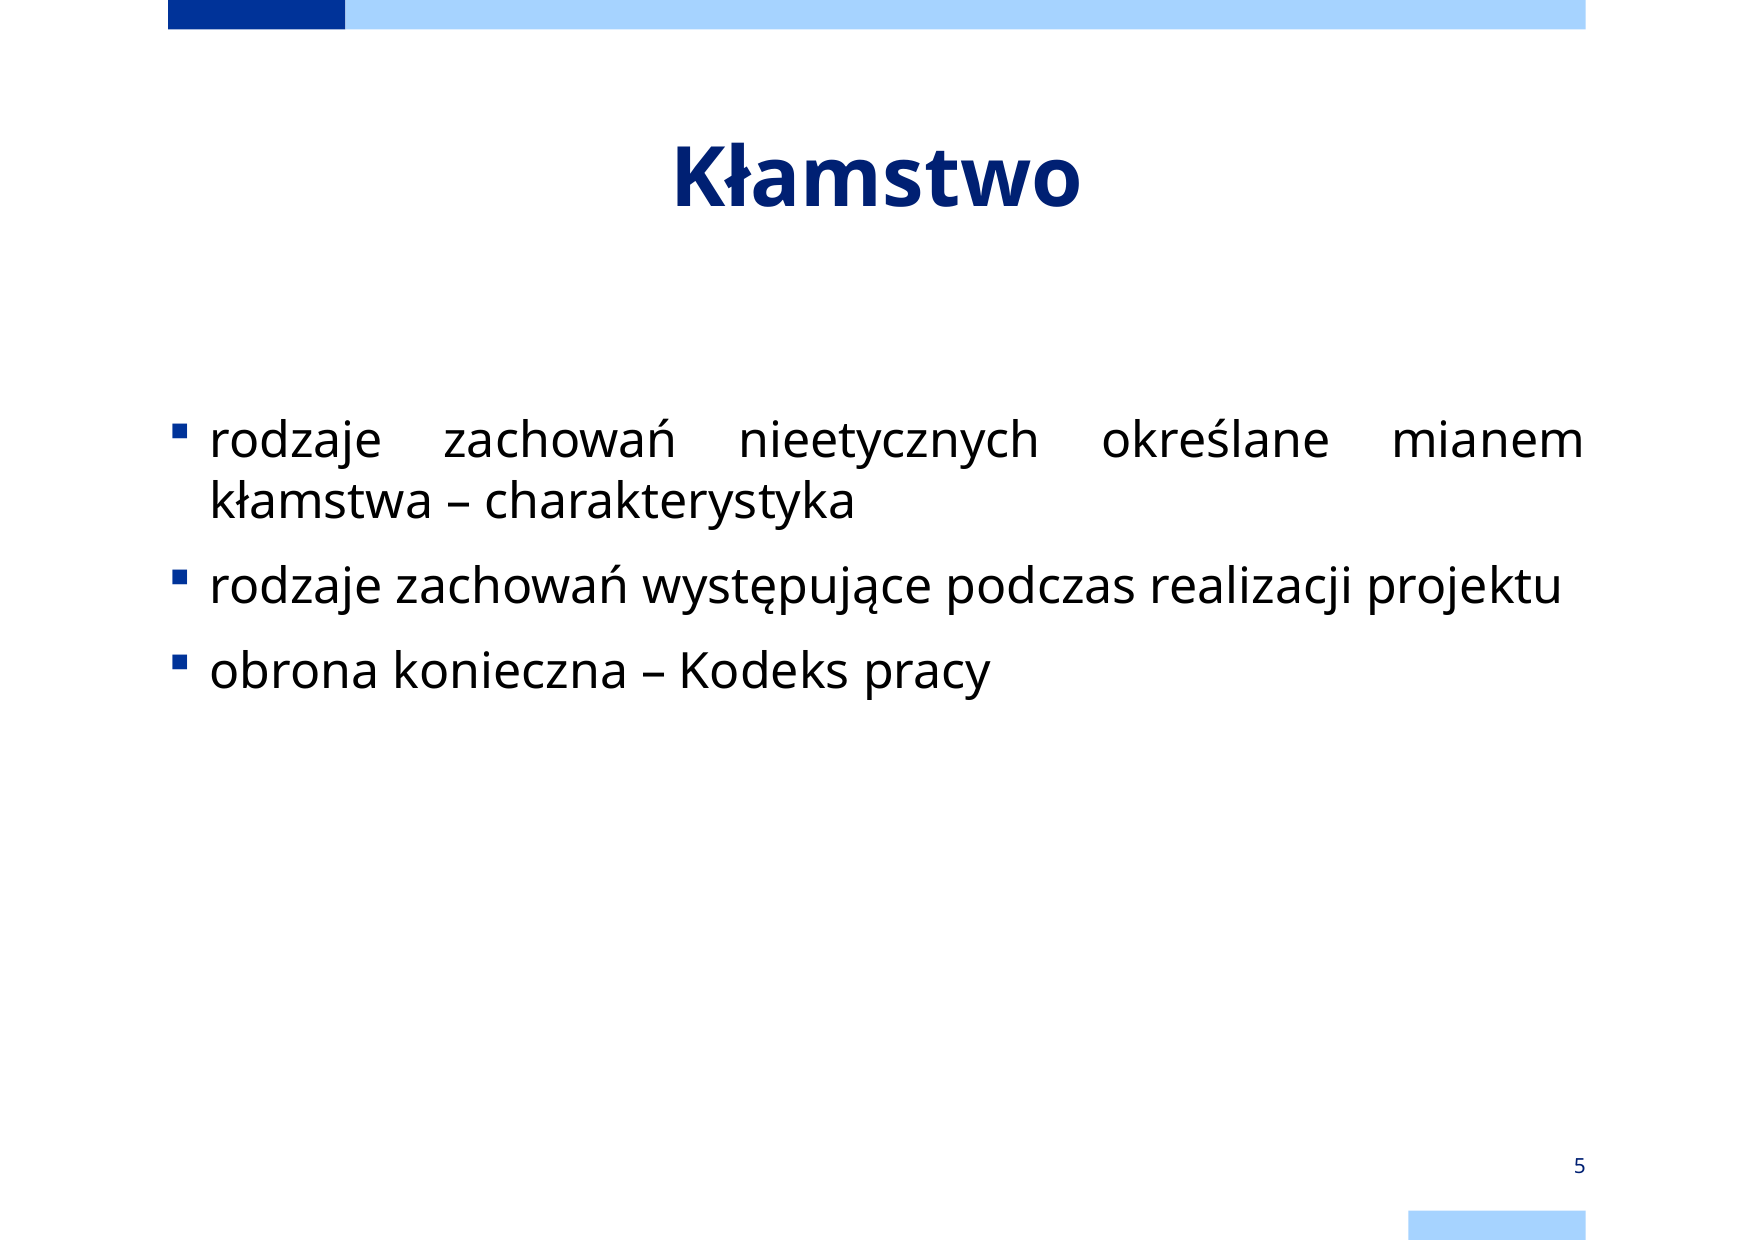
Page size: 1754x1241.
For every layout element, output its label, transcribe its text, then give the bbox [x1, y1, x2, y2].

list rodzaje zachowań nieetycznych określane mianem kłamstwa – charakterystyka rodzaje zachowań występujące podczas realizacji projektu obrona konieczna – Kodeks pracy [168, 407, 1586, 1093]
title Kłamstwo [168, 147, 1586, 325]
slide_number 5 [1408, 1151, 1586, 1182]
